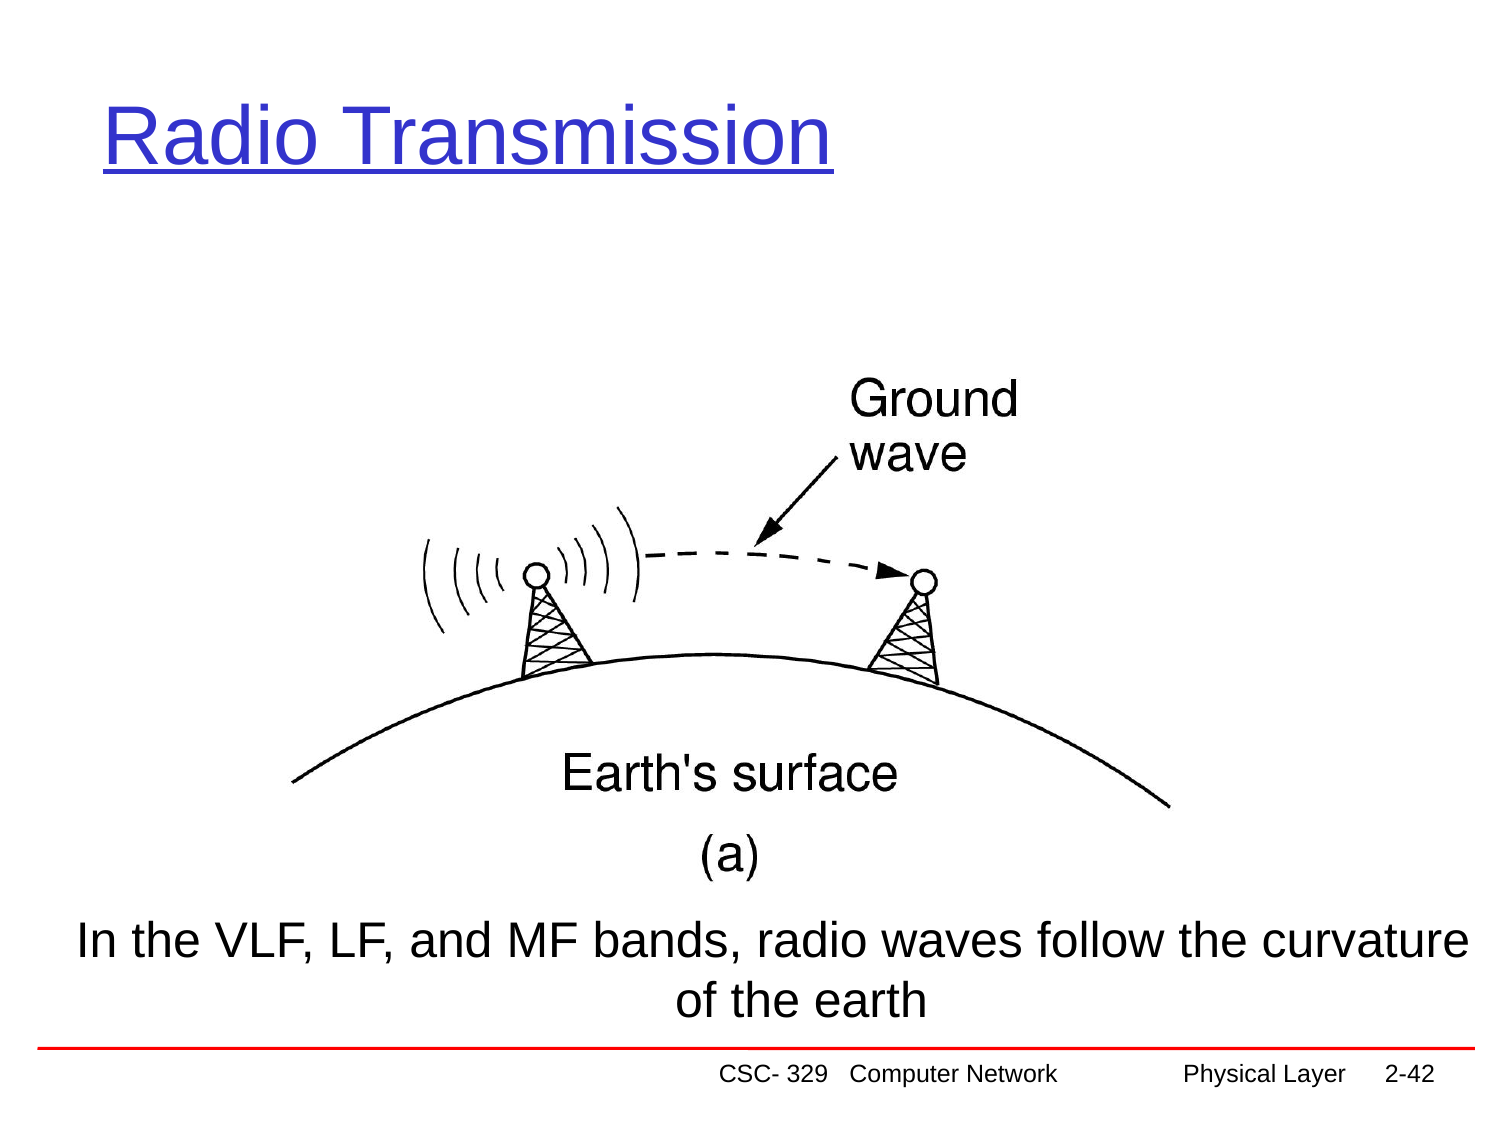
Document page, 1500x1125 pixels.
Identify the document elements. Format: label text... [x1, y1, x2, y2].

list In the VLF, LF, and MF bands, radio waves follow the curvature of the earth [47, 900, 1500, 1075]
footer CSC- 329 Computer Network Physical Layer [577, 1049, 1338, 1125]
slide_number 2-42 [1338, 1049, 1451, 1125]
title Radio Transmission [87, 37, 1363, 225]
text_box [273, 211, 1226, 914]
